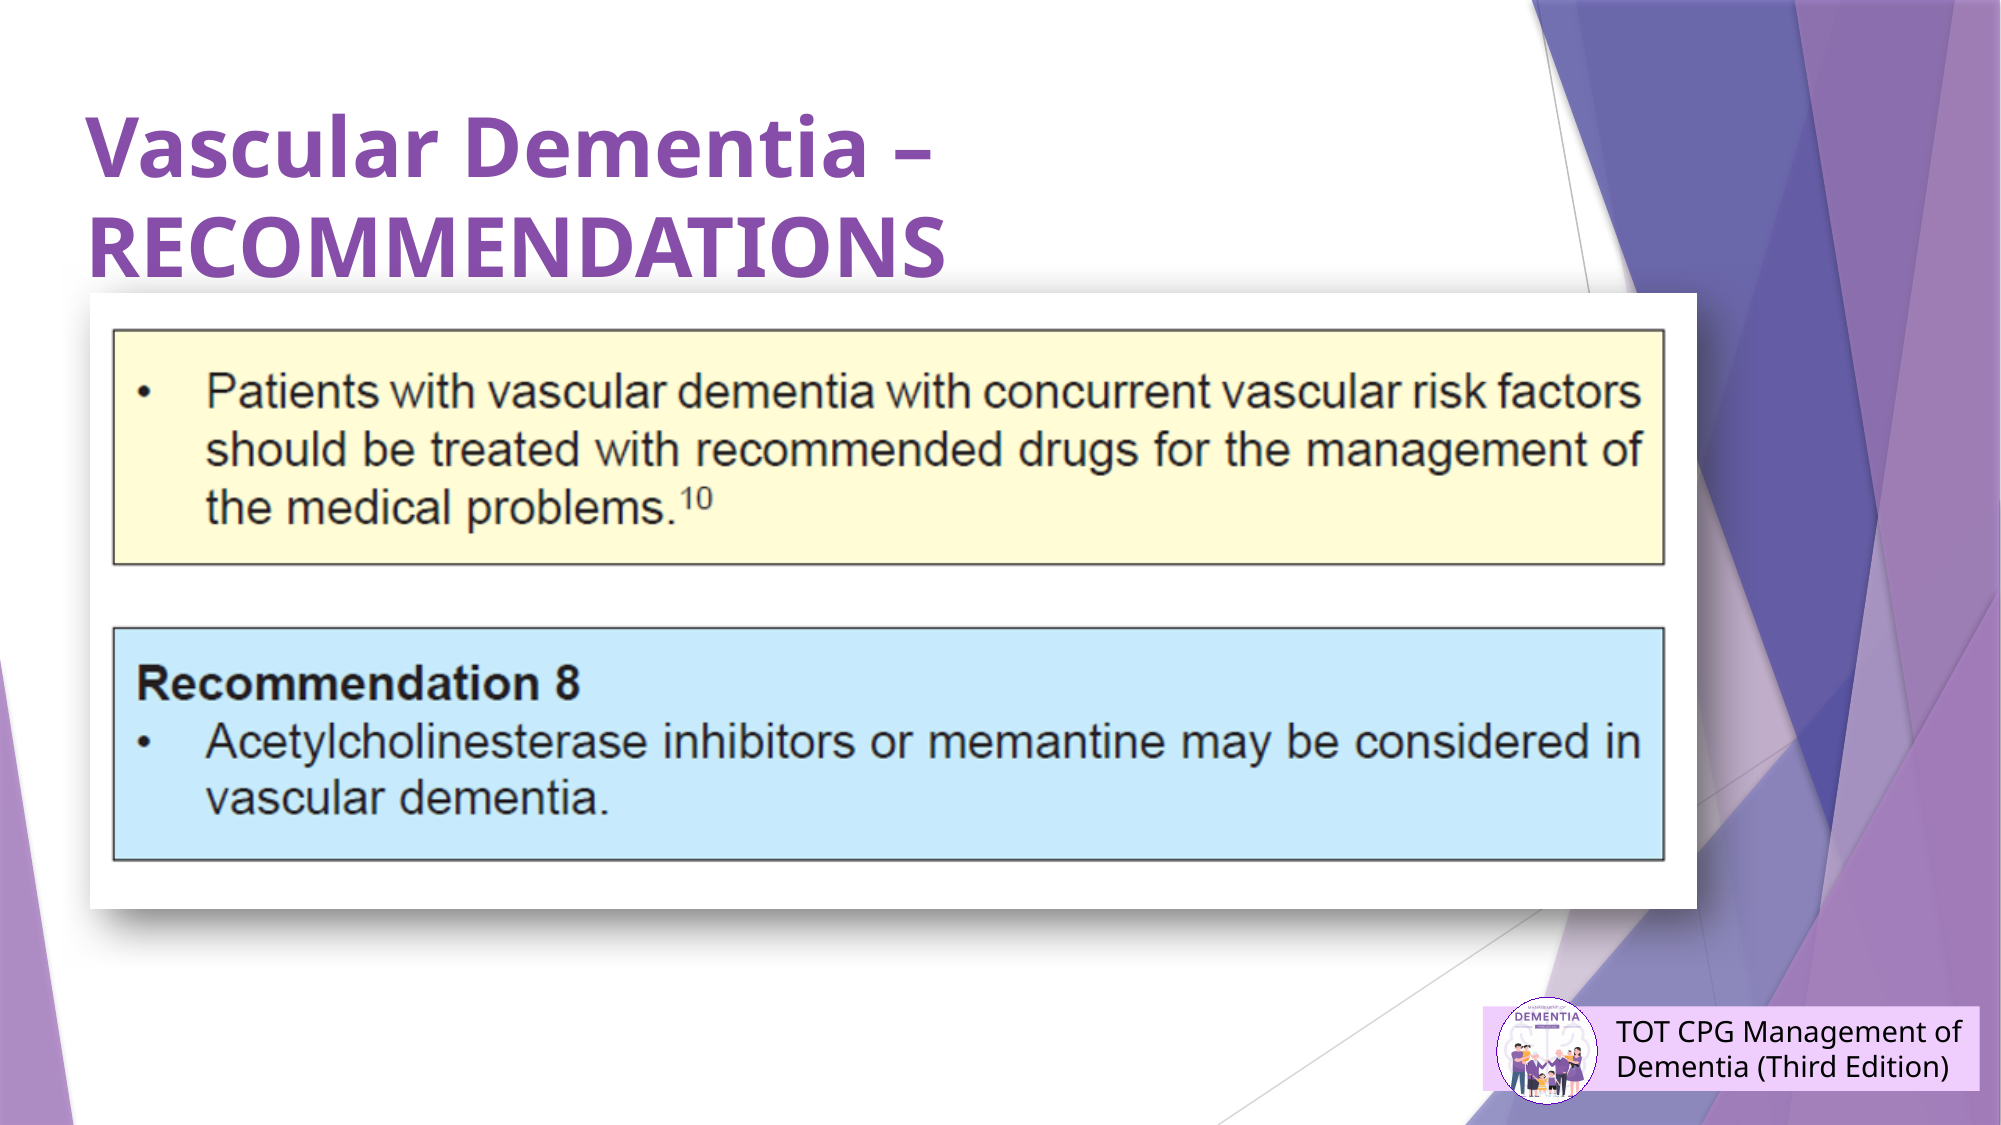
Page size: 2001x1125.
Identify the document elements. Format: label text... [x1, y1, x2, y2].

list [89, 292, 1698, 910]
title Vascular Dementia – RECOMMENDATIONS [70, 86, 1697, 304]
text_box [1482, 996, 1981, 1105]
